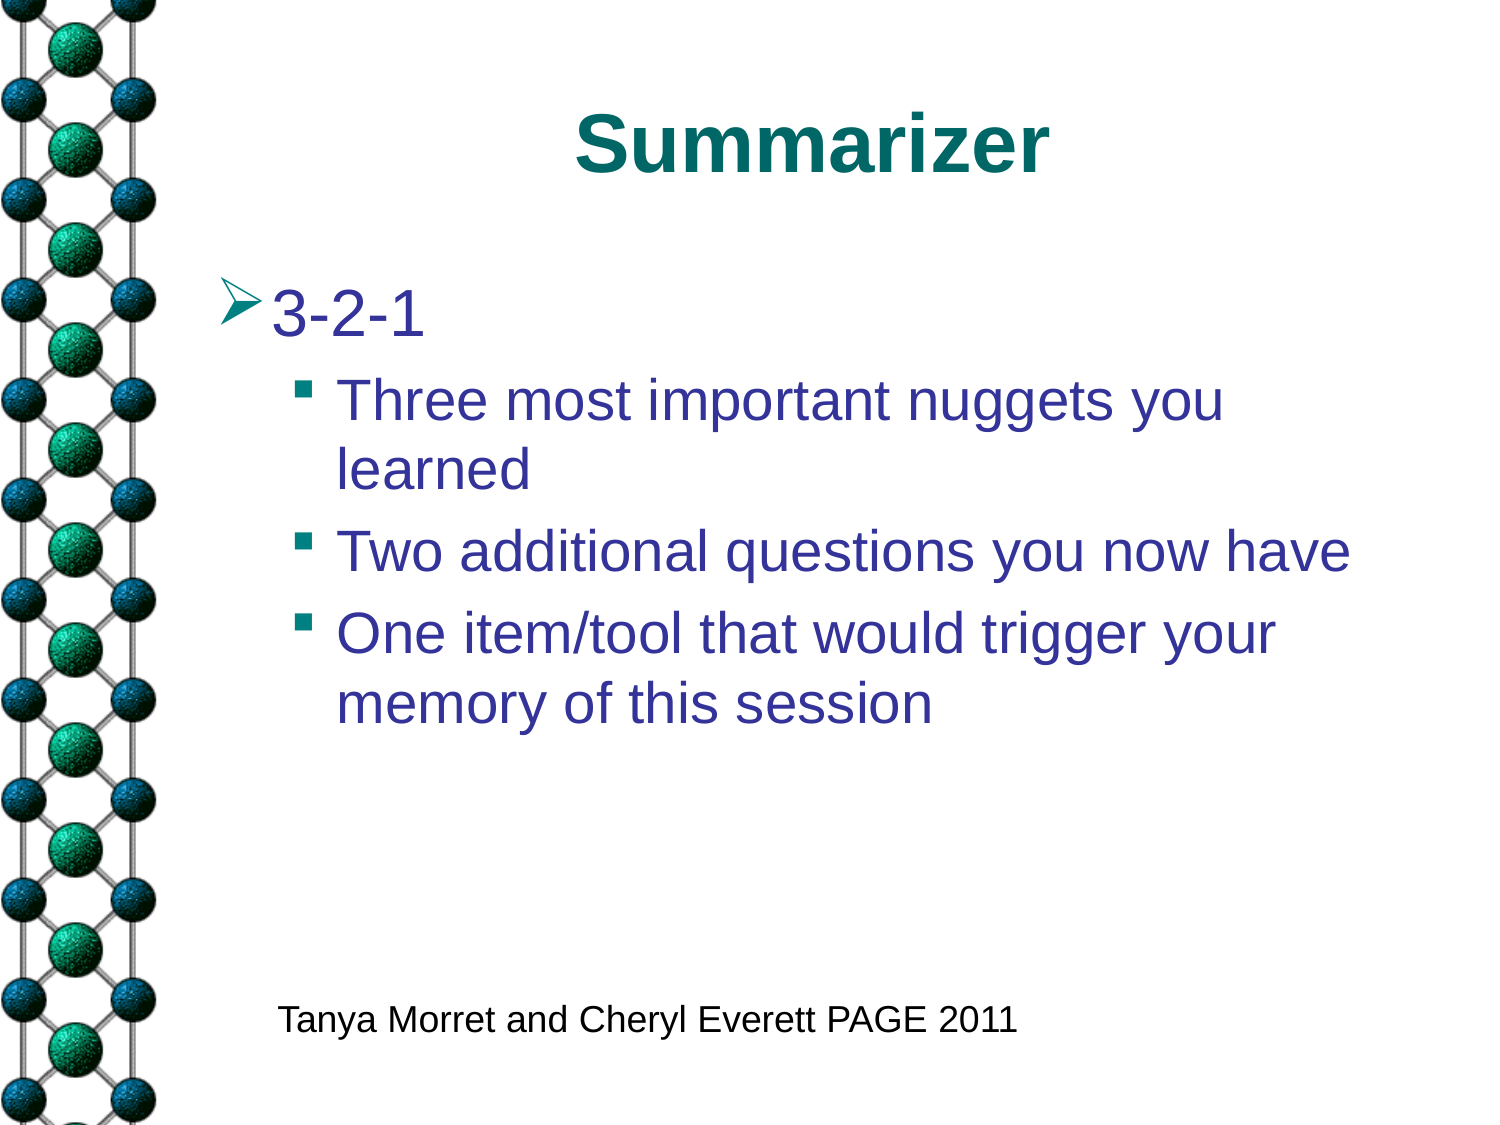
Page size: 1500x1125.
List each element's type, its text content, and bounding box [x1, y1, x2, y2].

title Summarizer [199, 44, 1426, 233]
list 3-2-1 Three most important nuggets you learned Two additional questions you now have One item/tool that would trigger your memory of this session [199, 262, 1401, 1006]
picture [0, 0, 1500, 1125]
text_box Tanya Morret and Cheryl Everett PAGE 2011 [262, 987, 1275, 1048]
